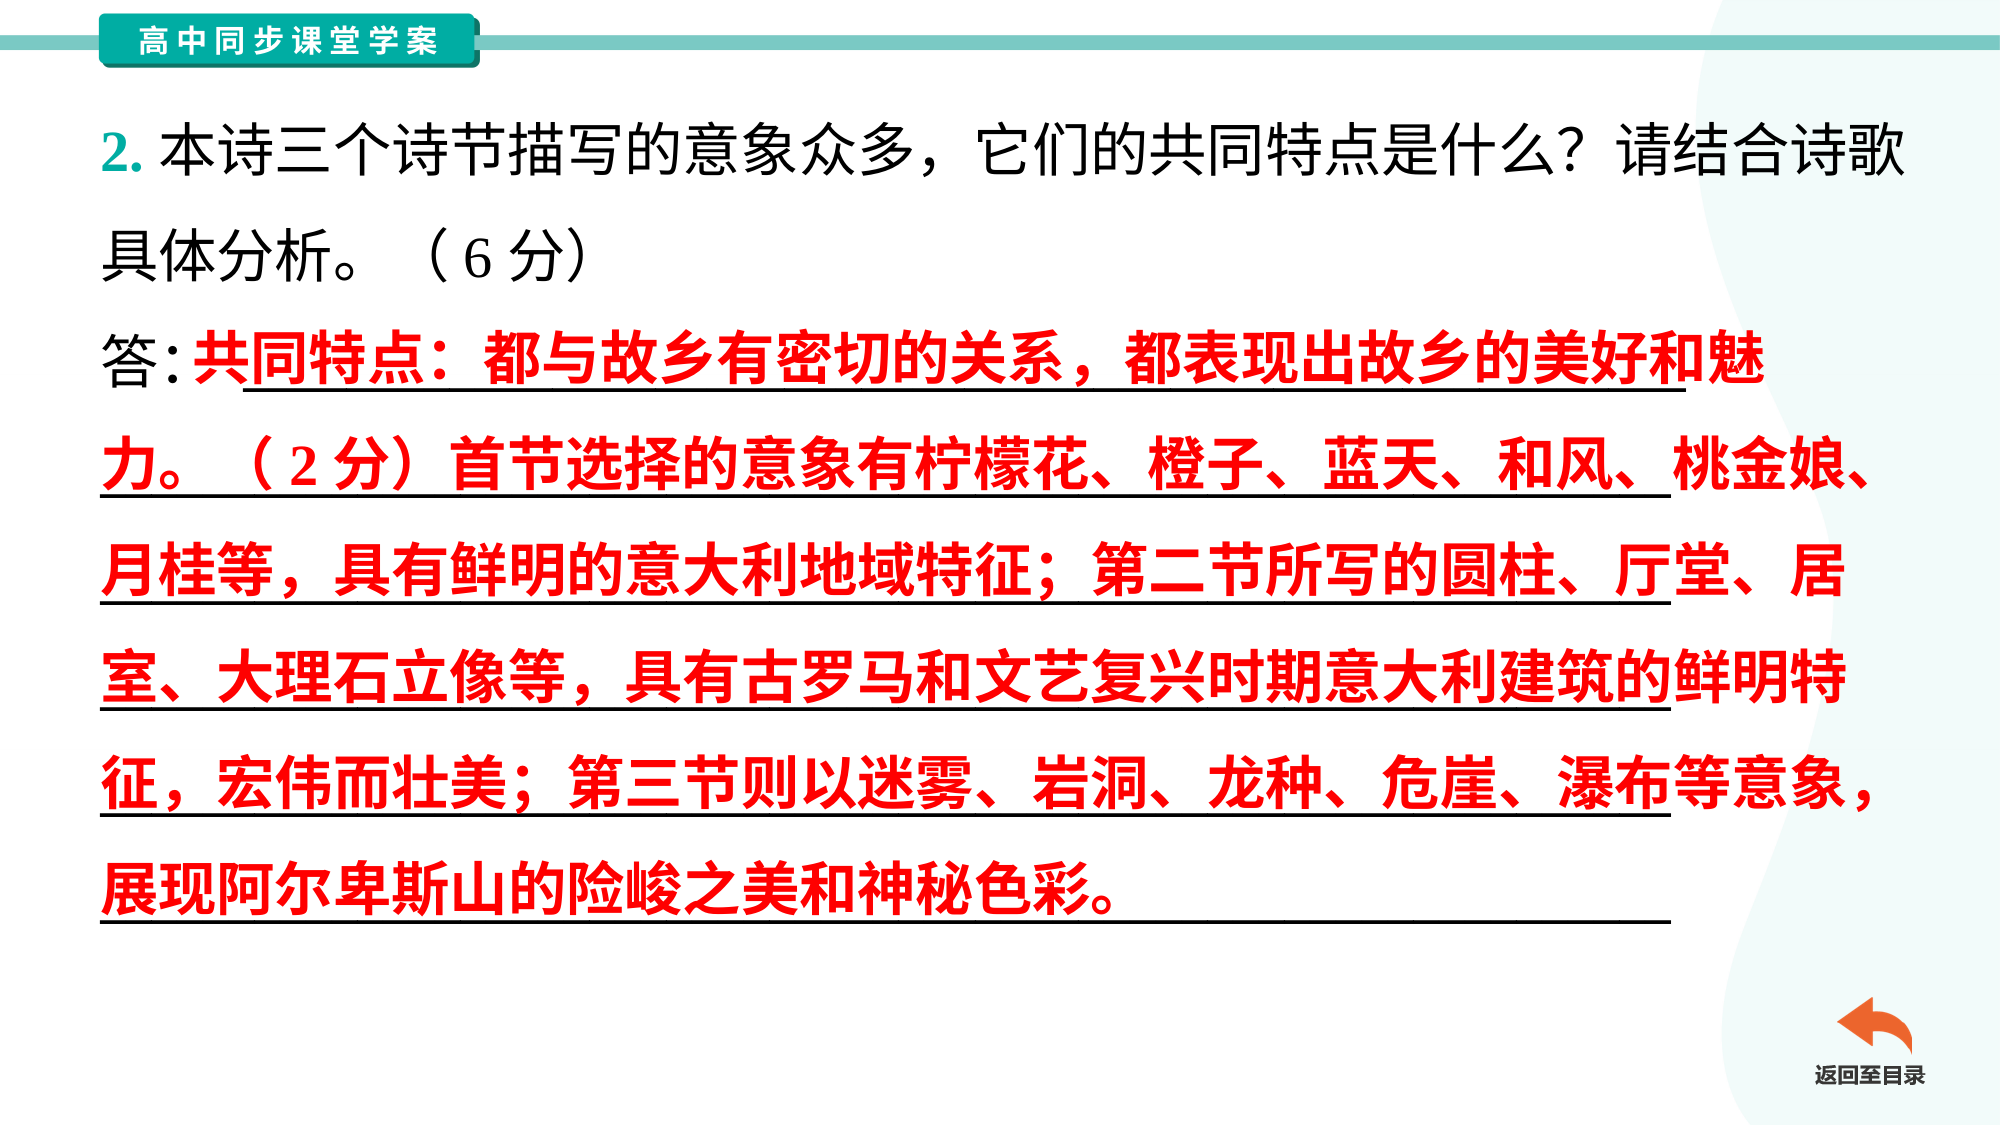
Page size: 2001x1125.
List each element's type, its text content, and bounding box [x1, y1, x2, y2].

text_box 共同特点：都与故乡有密切的关系，都表现出故乡的美好和魅 力。（2分）首节选择的意象有柠檬花、橙子、蓝天、和风、桃金娘、 月桂等，具有鲜明的意大利地域特征；第二节所写的圆柱、厅堂、居 室、大理石立像等，具有古罗马和文艺复兴时期意大利建筑的鲜明特 征，宏伟而壮美；第三节则以迷雾、岩洞、龙种、危崖、瀑布等意象， 展现阿尔卑斯山的险峻之美和神秘色彩。 [100, 284, 1899, 923]
picture [0, 0, 2000, 1125]
text_box 2.本诗三个诗节描写的意象众多，它们的共同特点是什么？请结合诗歌 具体分析。（6分） 答： ________________________________________________________ _____________________________________________________________ _____________________________________________________________ _____________________________________________________________ _____________________________________________________________ _____________________________________________________________ [100, 76, 1899, 284]
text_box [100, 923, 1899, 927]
